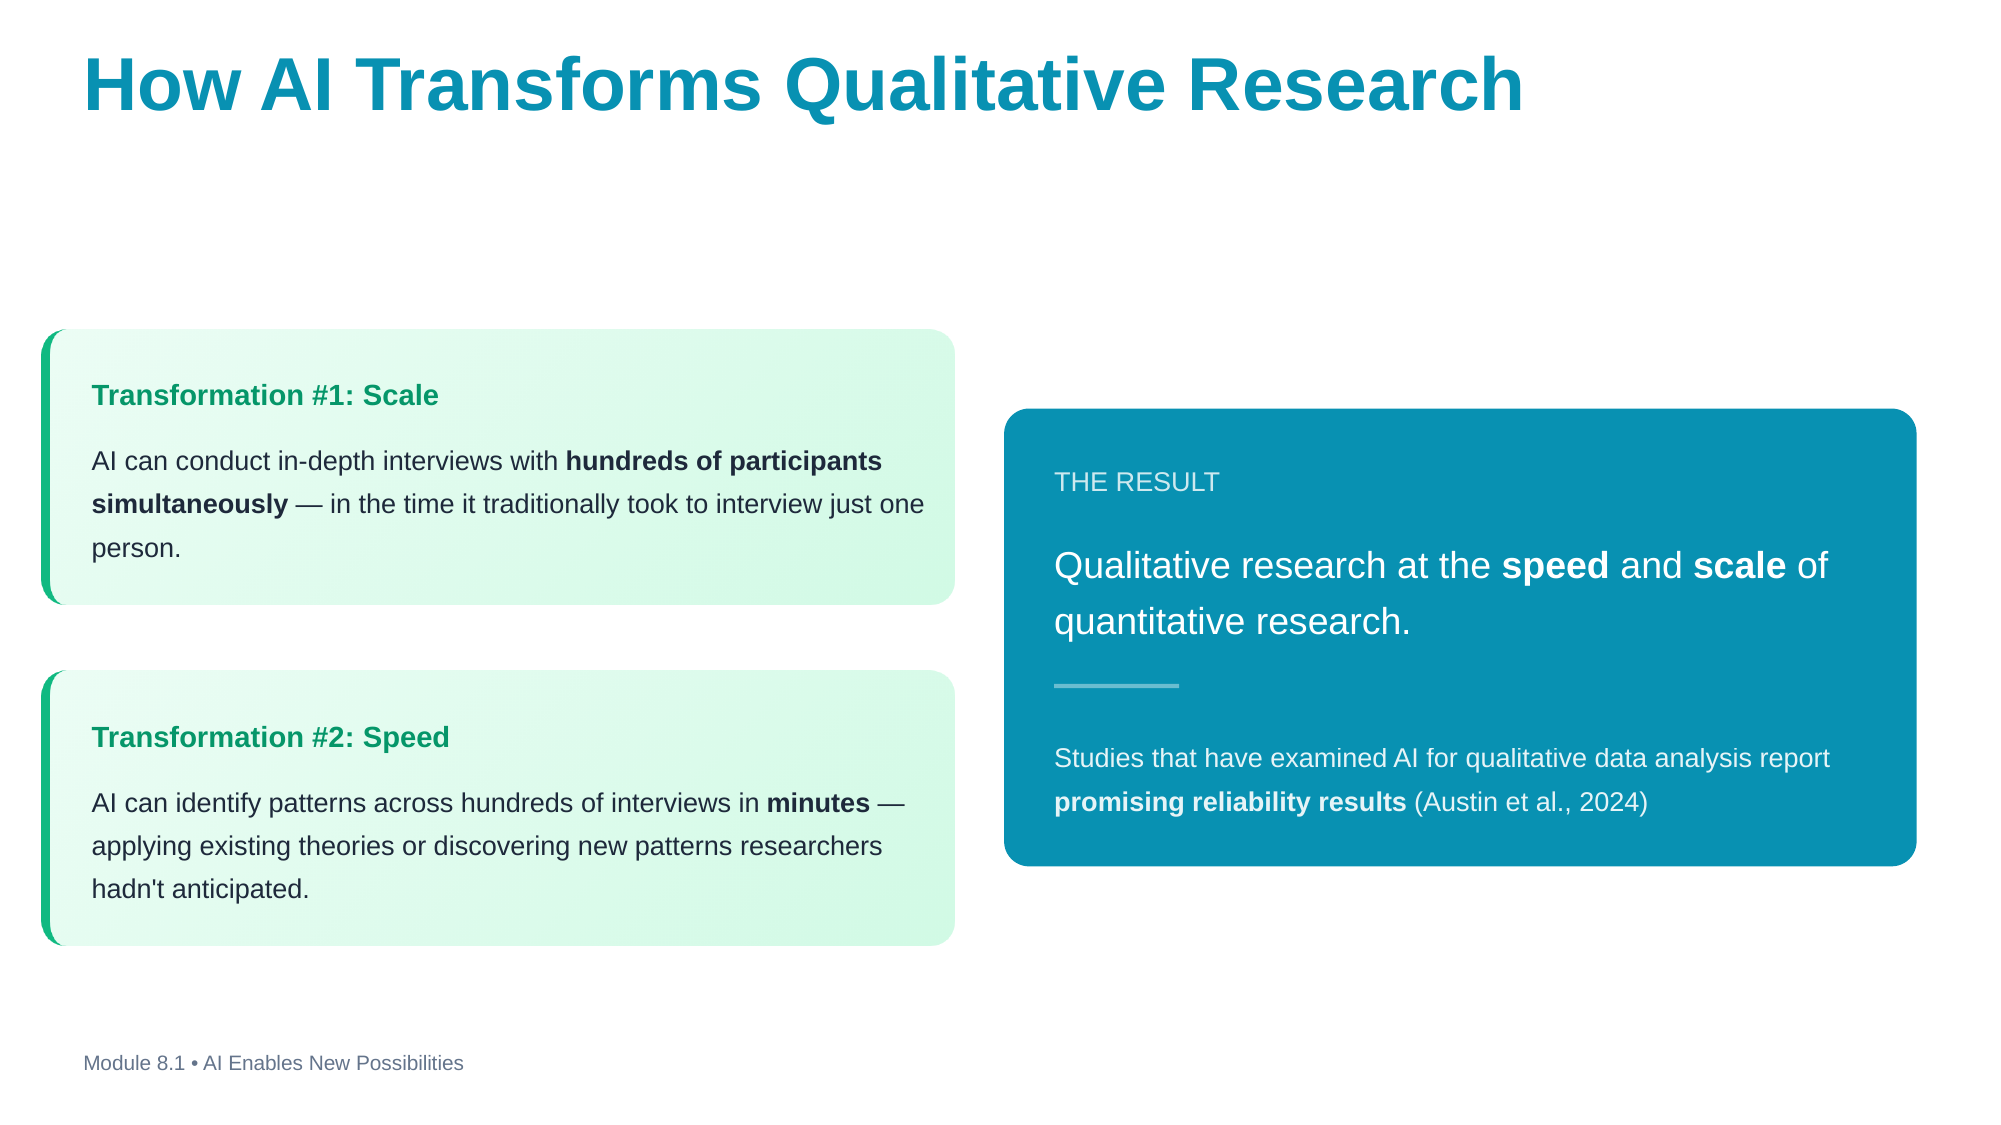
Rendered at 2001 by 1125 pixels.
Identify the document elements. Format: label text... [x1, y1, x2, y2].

text_box Module 8.1 • AI Enables New Possibilities [83, 1045, 475, 1075]
text_box [1004, 408, 1917, 867]
text_box THE RESULT [1054, 458, 1883, 497]
text_box [1054, 683, 1180, 689]
picture [41, 670, 955, 946]
picture [41, 329, 955, 605]
text_box Qualitative research at the speed and scale of quantitative research. [1054, 529, 1883, 643]
text_box Studies that have examined AI for qualitative data analysis report promising reliability results (Austin et al., 2024) [1054, 729, 1883, 817]
text_box How AI Transforms Qualitative Research [83, 49, 1556, 125]
